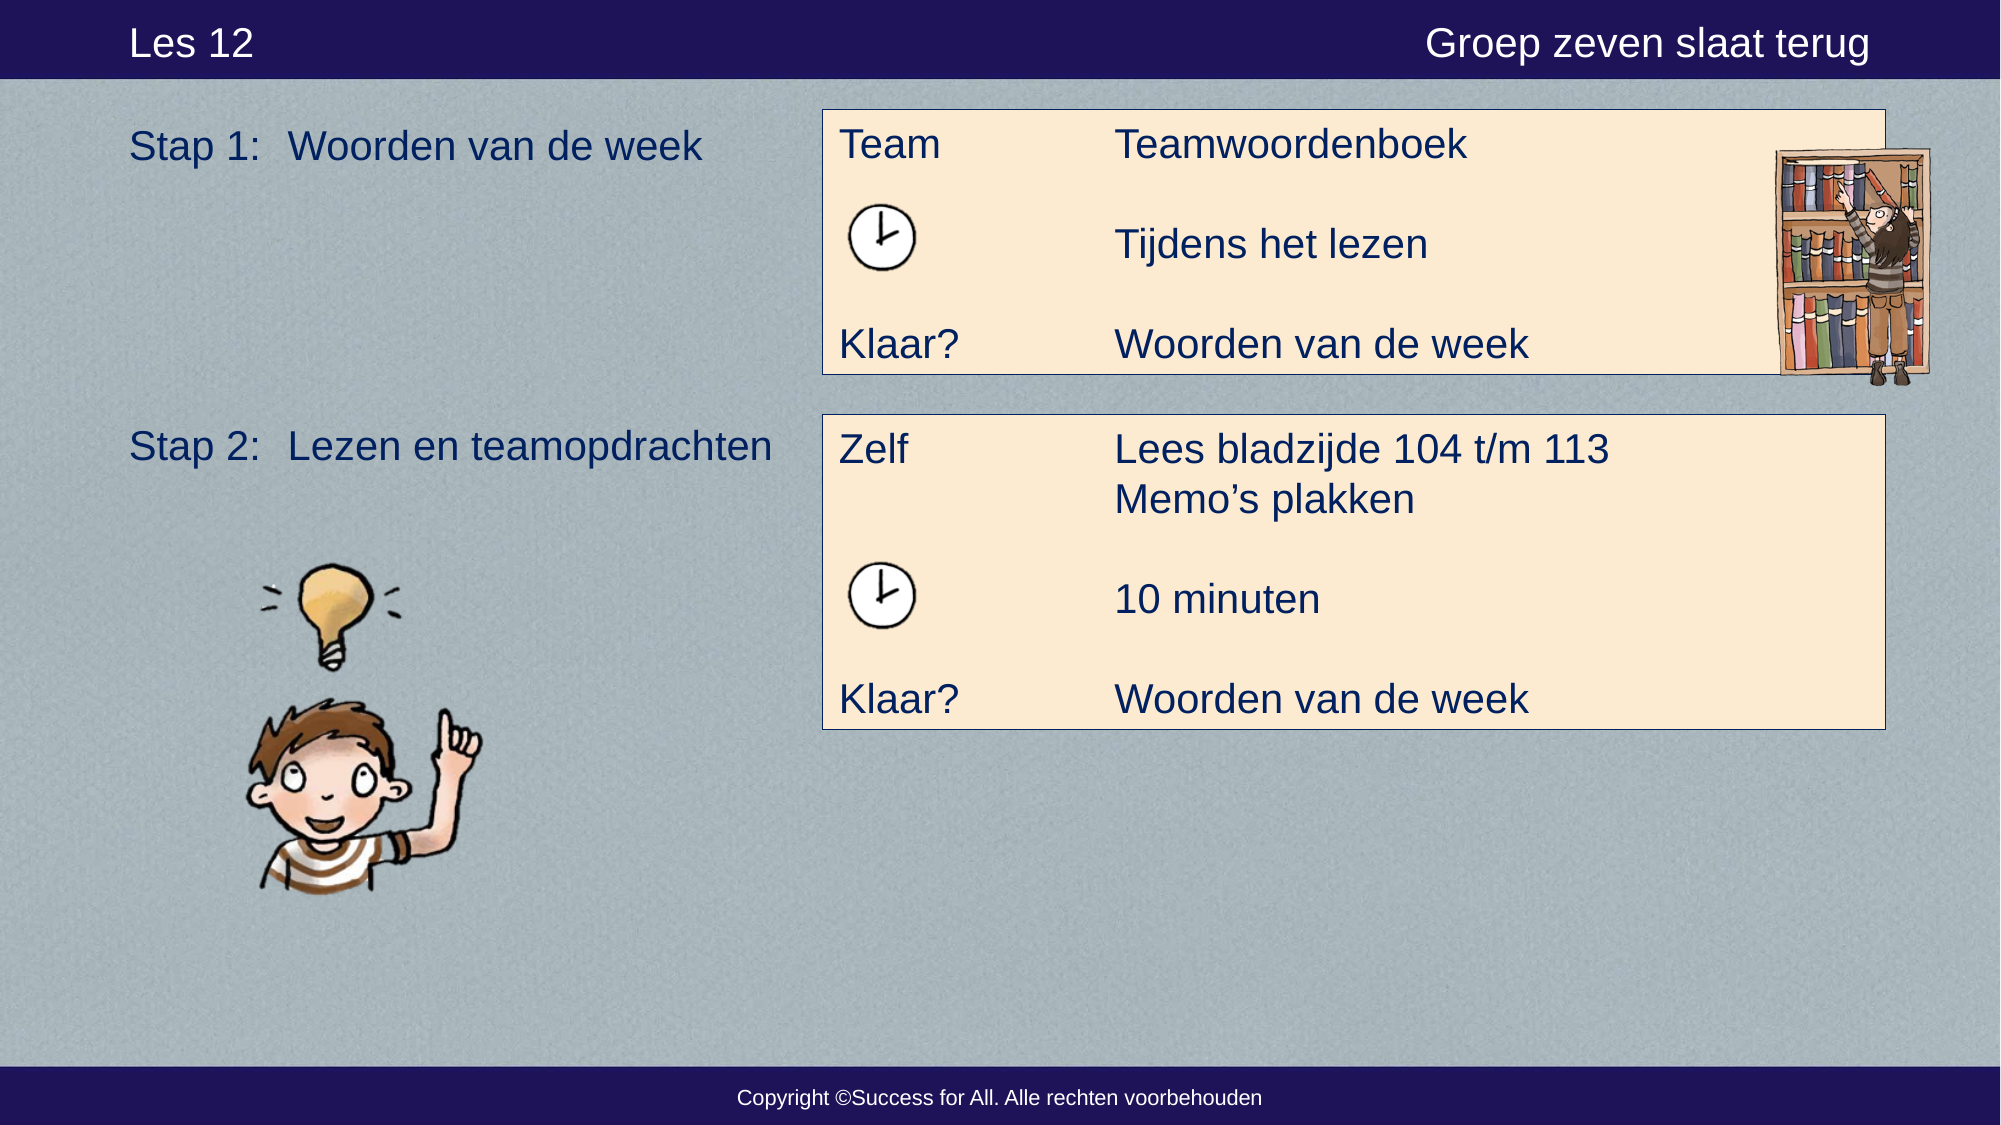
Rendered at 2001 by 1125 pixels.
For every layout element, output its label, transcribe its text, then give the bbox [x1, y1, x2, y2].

picture [0, 0, 2001, 1125]
text_box Les 12 [114, 8, 354, 73]
text_box Zelf Lees bladzijde 104 t/m 113 Memo’s plakken 10 minuten Klaar? Woorden van de week [822, 414, 1886, 730]
text_box Team Teamwoordenboek Tijdens het lezen Klaar? Woorden van de week [822, 109, 1886, 375]
text_box Stap 1: Woorden van de week Stap 2: Lezen en teamopdrachten [114, 111, 907, 477]
text_box Copyright ©Success for All. Alle rechten voorbehouden [0, 1076, 2000, 1125]
text_box Groep zeven slaat terug [999, 8, 1886, 73]
